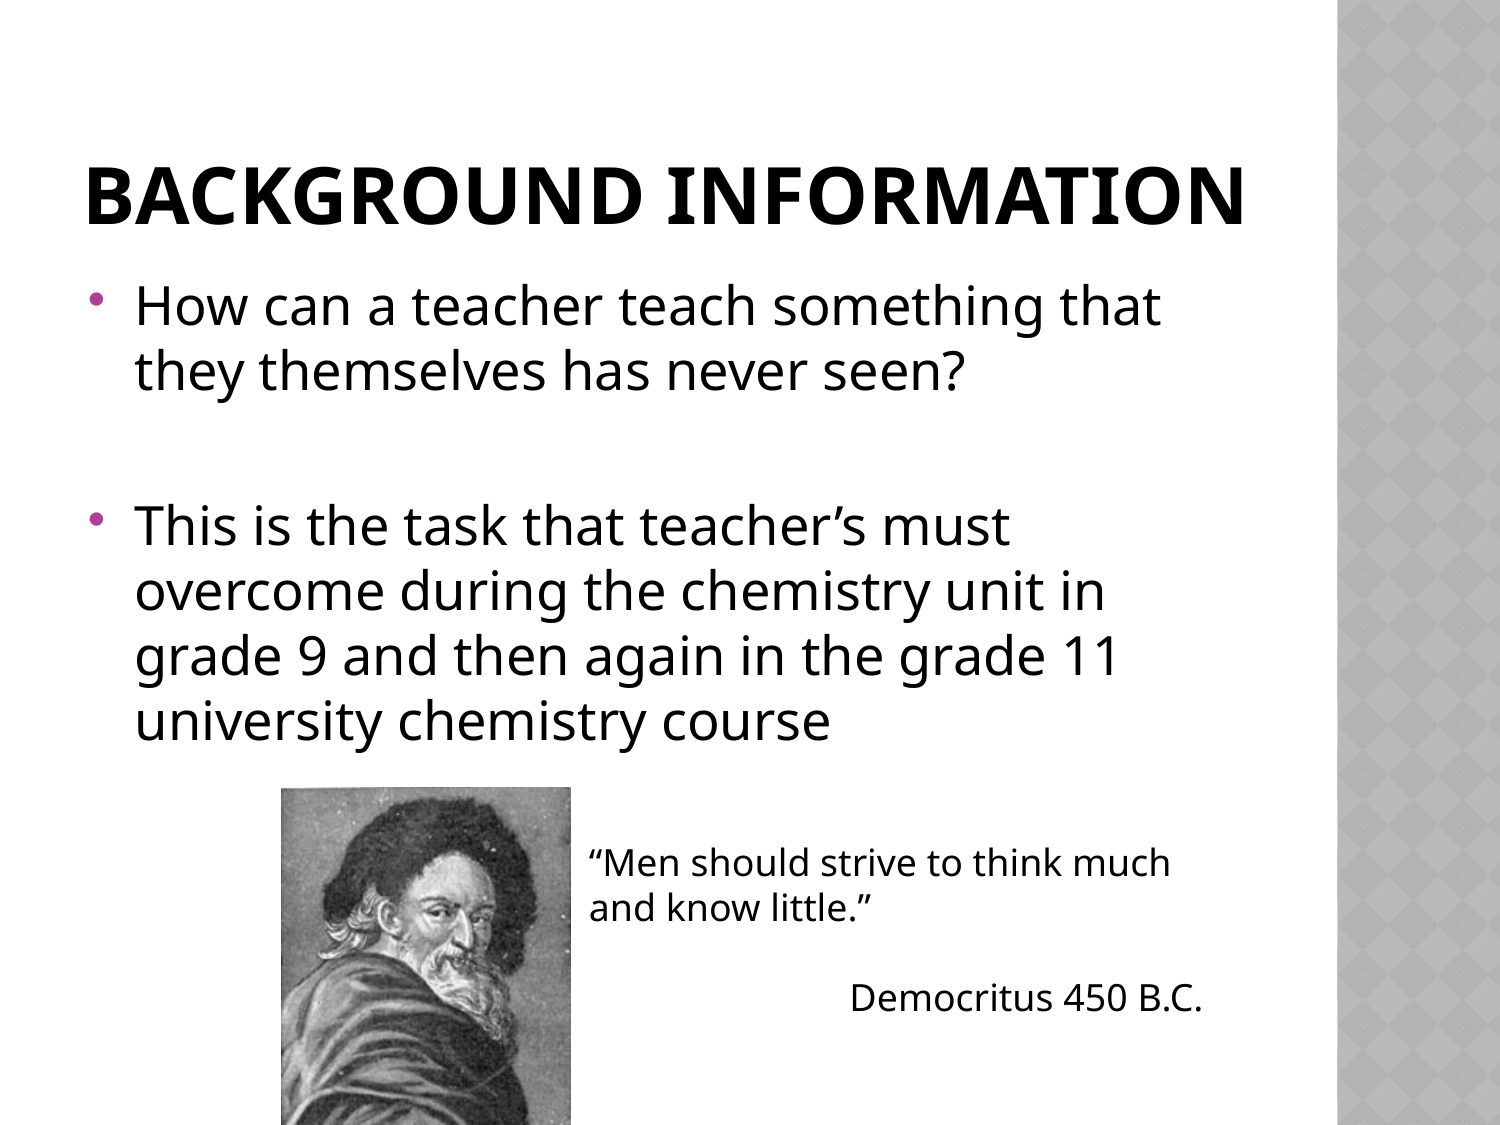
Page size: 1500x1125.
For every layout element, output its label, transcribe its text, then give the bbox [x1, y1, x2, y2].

title Background Information [75, 52, 1263, 240]
text_box “Men should strive to think much and know little.” Democritus 450 B.C. [575, 831, 1219, 1027]
list How can a teacher teach something that they themselves has never seen? This is the task that teacher’s must overcome during the chemistry unit in grade 9 and then again in the grade 11 university chemistry course [75, 264, 1263, 1059]
picture [280, 787, 571, 1125]
